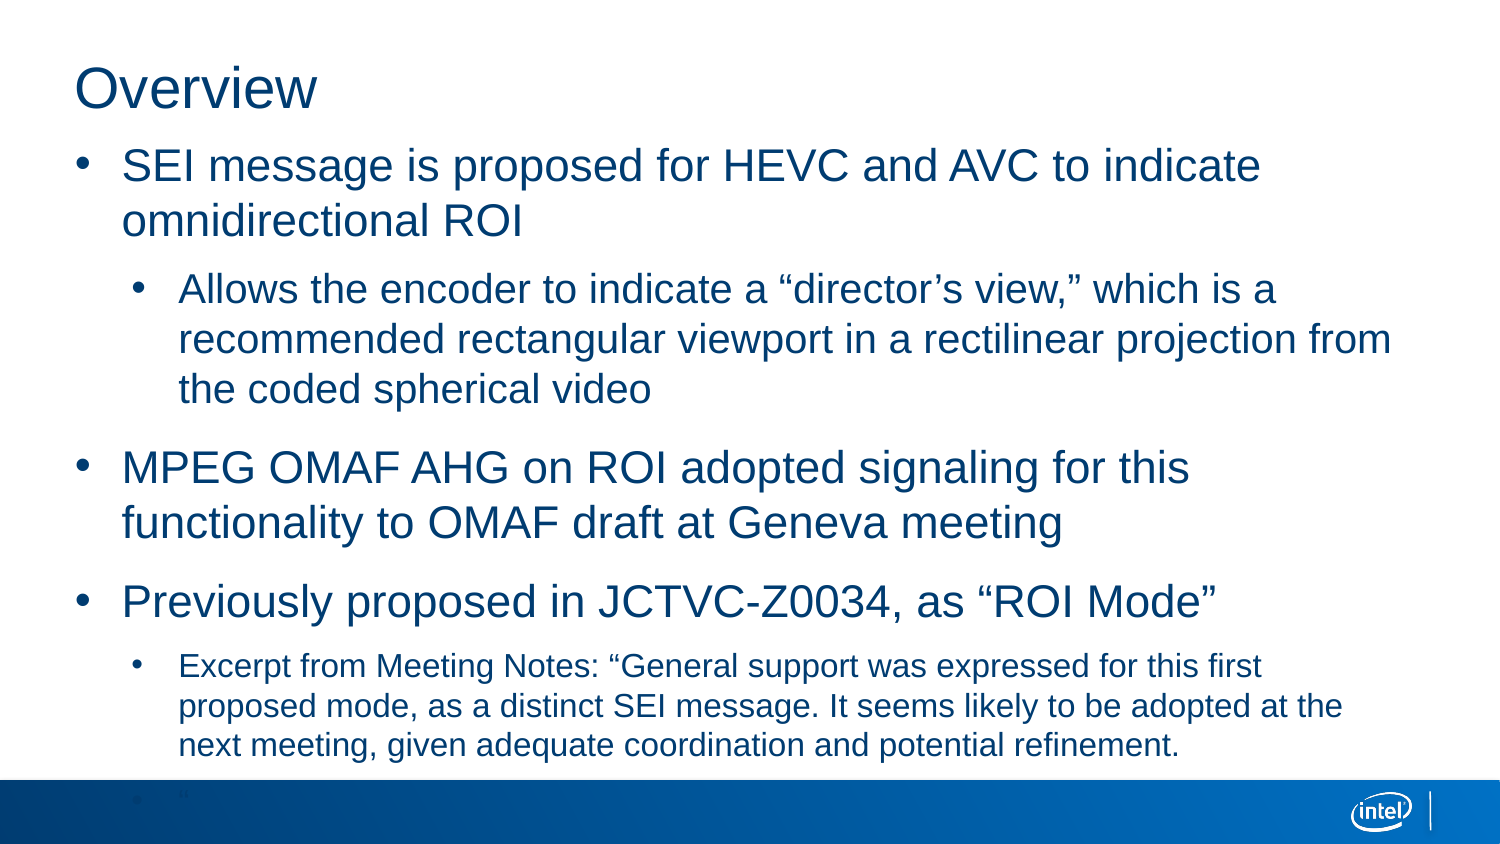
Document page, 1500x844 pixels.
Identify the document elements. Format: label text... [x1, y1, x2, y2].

list SEI message is proposed for HEVC and AVC to indicate omnidirectional ROI Allows the encoder to indicate a “director’s view,” which is a recommended rectangular viewport in a rectilinear projection from the coded spherical video MPEG OMAF AHG on ROI adopted signaling for this functionality to OMAF draft at Geneva meeting Previously proposed in JCTVC-Z0034, as “ROI Mode” Excerpt from Meeting Notes: “General support was expressed for this first proposed mode, as a distinct SEI message. It seems likely to be adopted at the next meeting, given adequate coordination and potential refinement. “ [74, 135, 1400, 689]
picture [1351, 792, 1412, 832]
title Overview [74, 50, 1425, 194]
